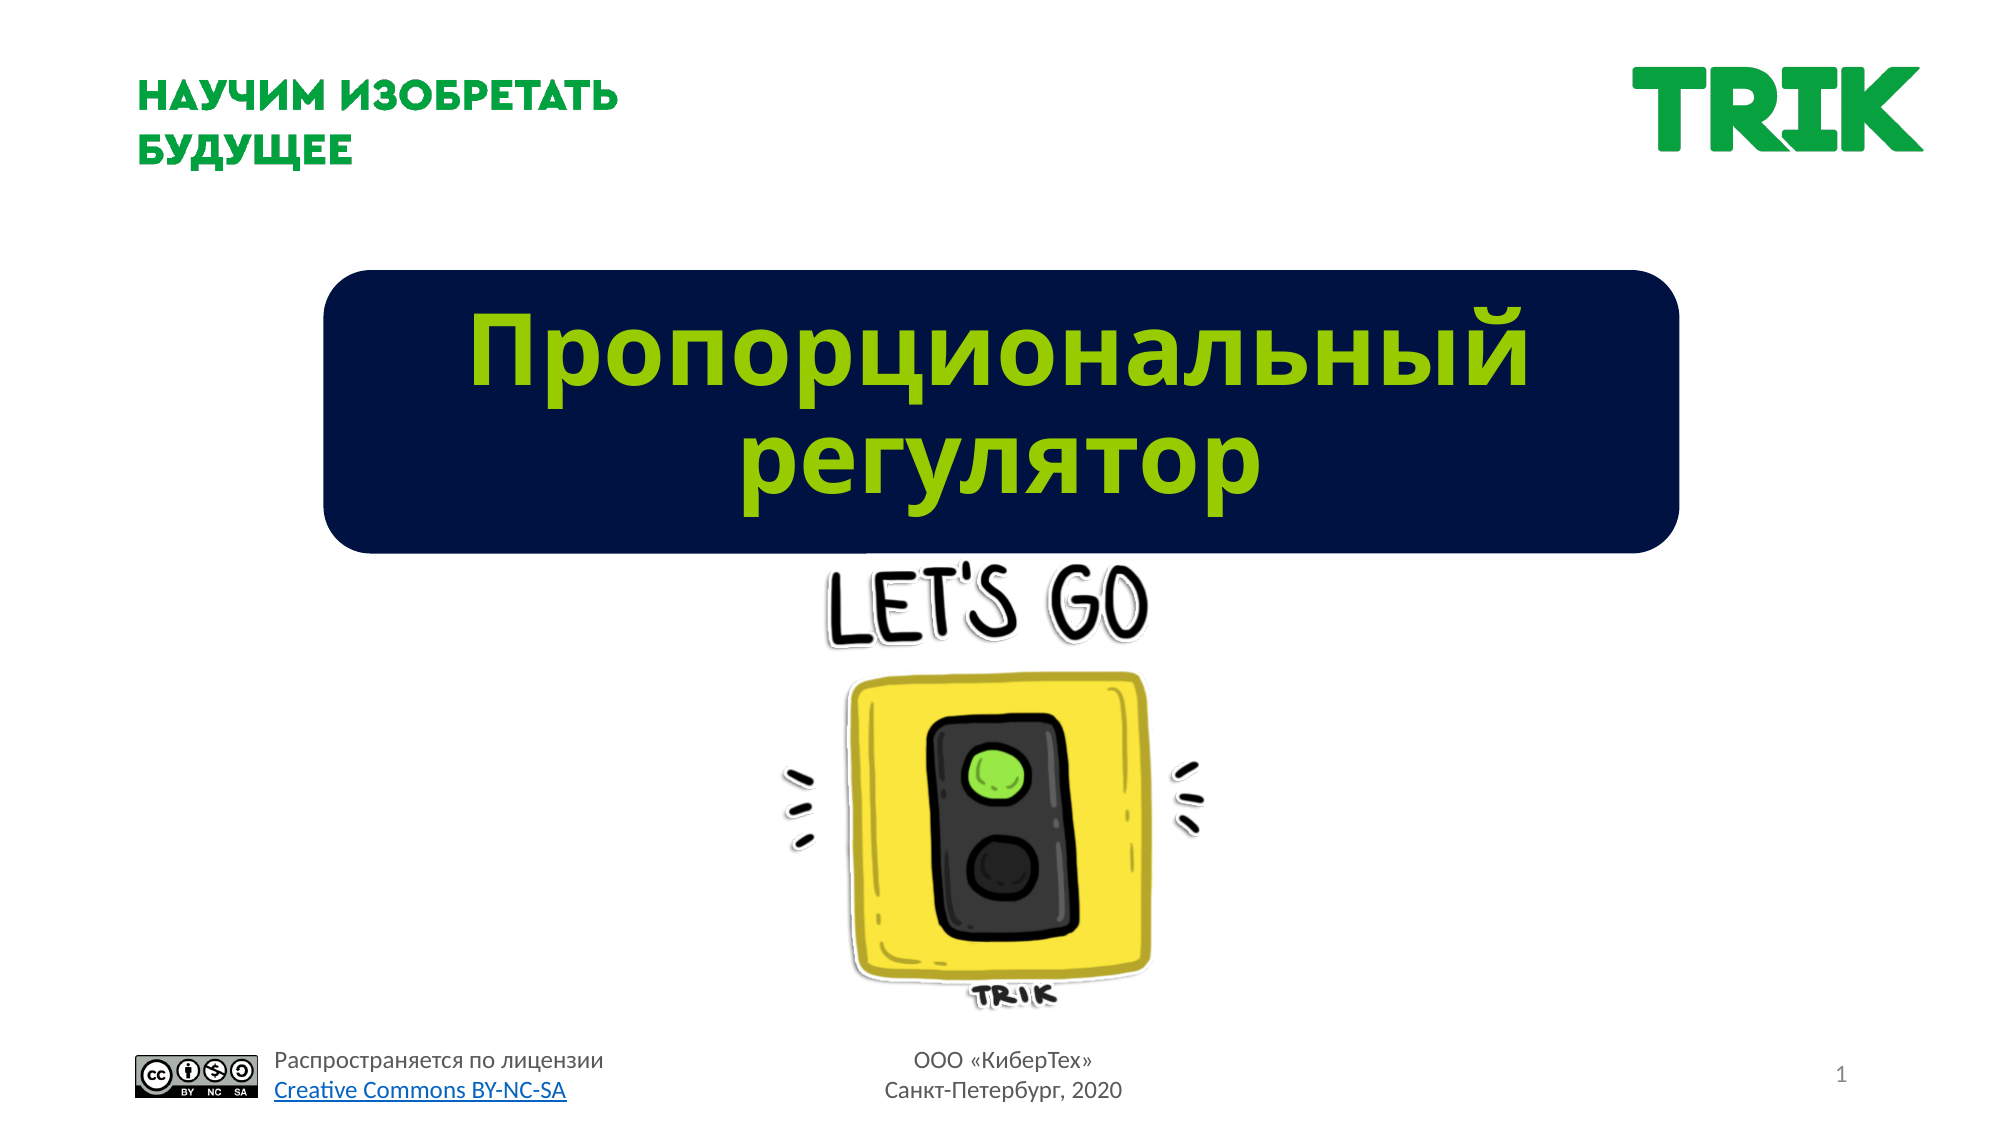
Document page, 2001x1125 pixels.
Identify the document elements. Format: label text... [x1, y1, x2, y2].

picture [1631, 64, 1924, 154]
slide_number 1 [1412, 1042, 1863, 1103]
picture [135, 1055, 258, 1098]
picture [137, 78, 618, 171]
picture [743, 523, 1257, 1031]
title Пропорциональный регулятор [322, 252, 1678, 523]
